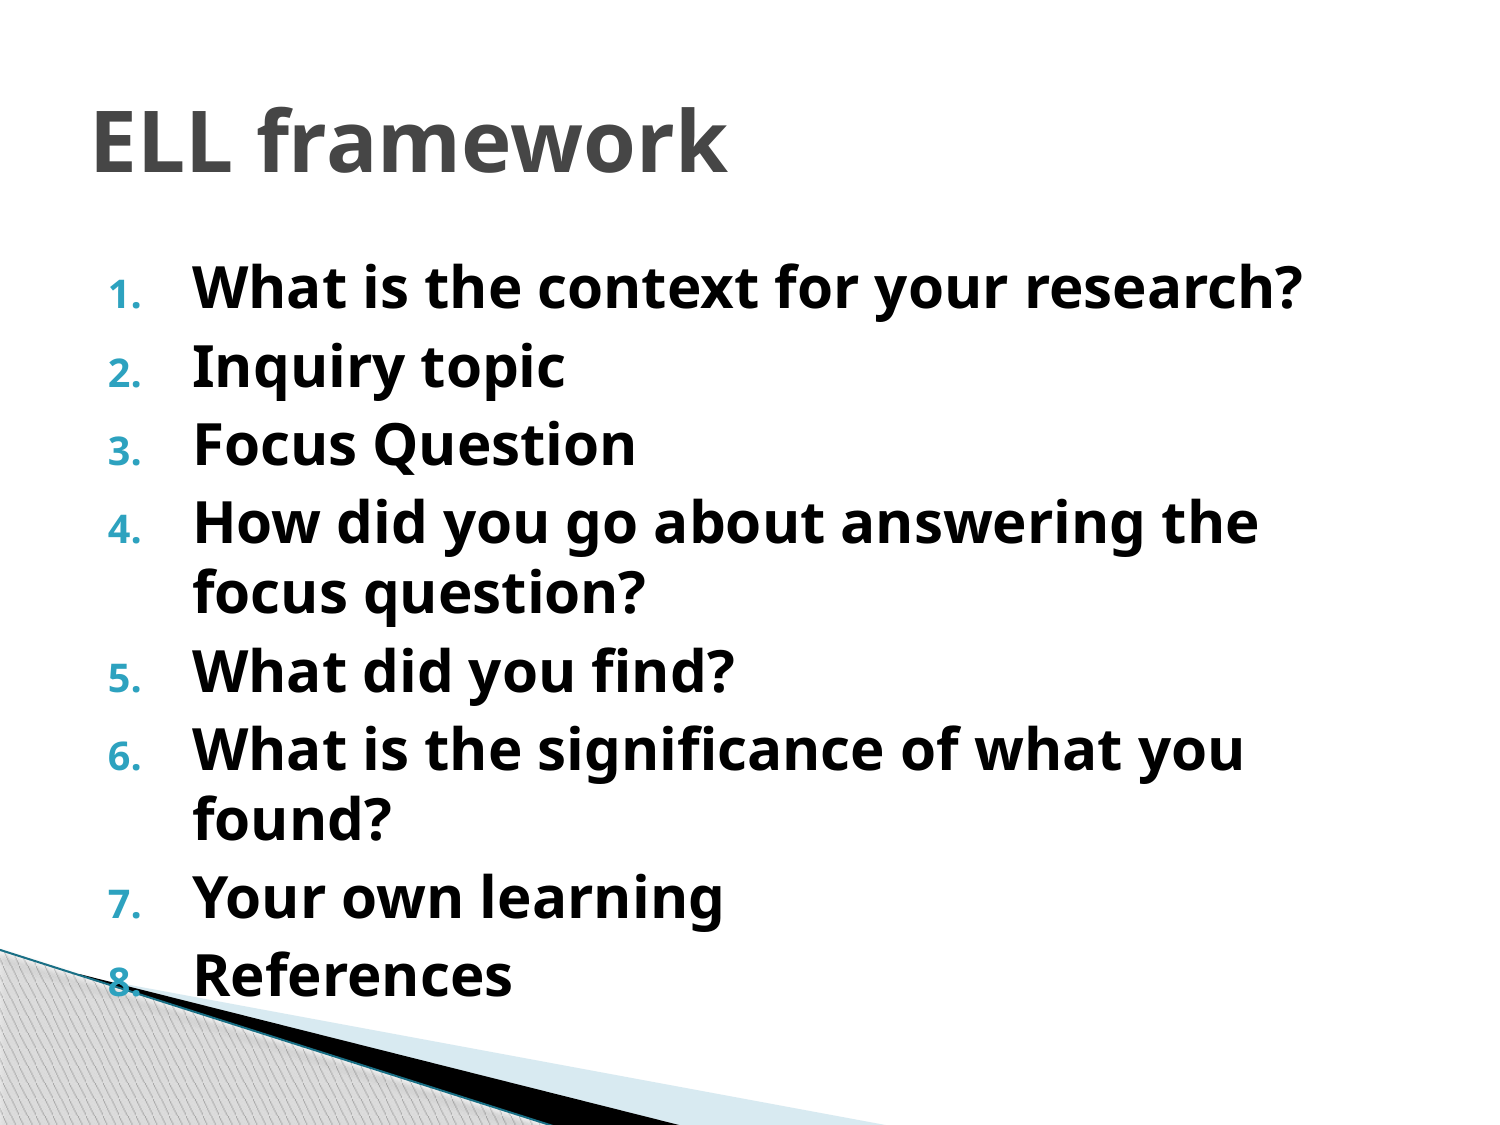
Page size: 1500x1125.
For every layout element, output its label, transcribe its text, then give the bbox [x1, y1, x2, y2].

title ELL framework [75, 45, 1425, 233]
list What is the context for your research? Inquiry topic Focus Question How did you go about answering the focus question? What did you find? What is the significance of what you found? Your own learning References [74, 242, 1426, 986]
